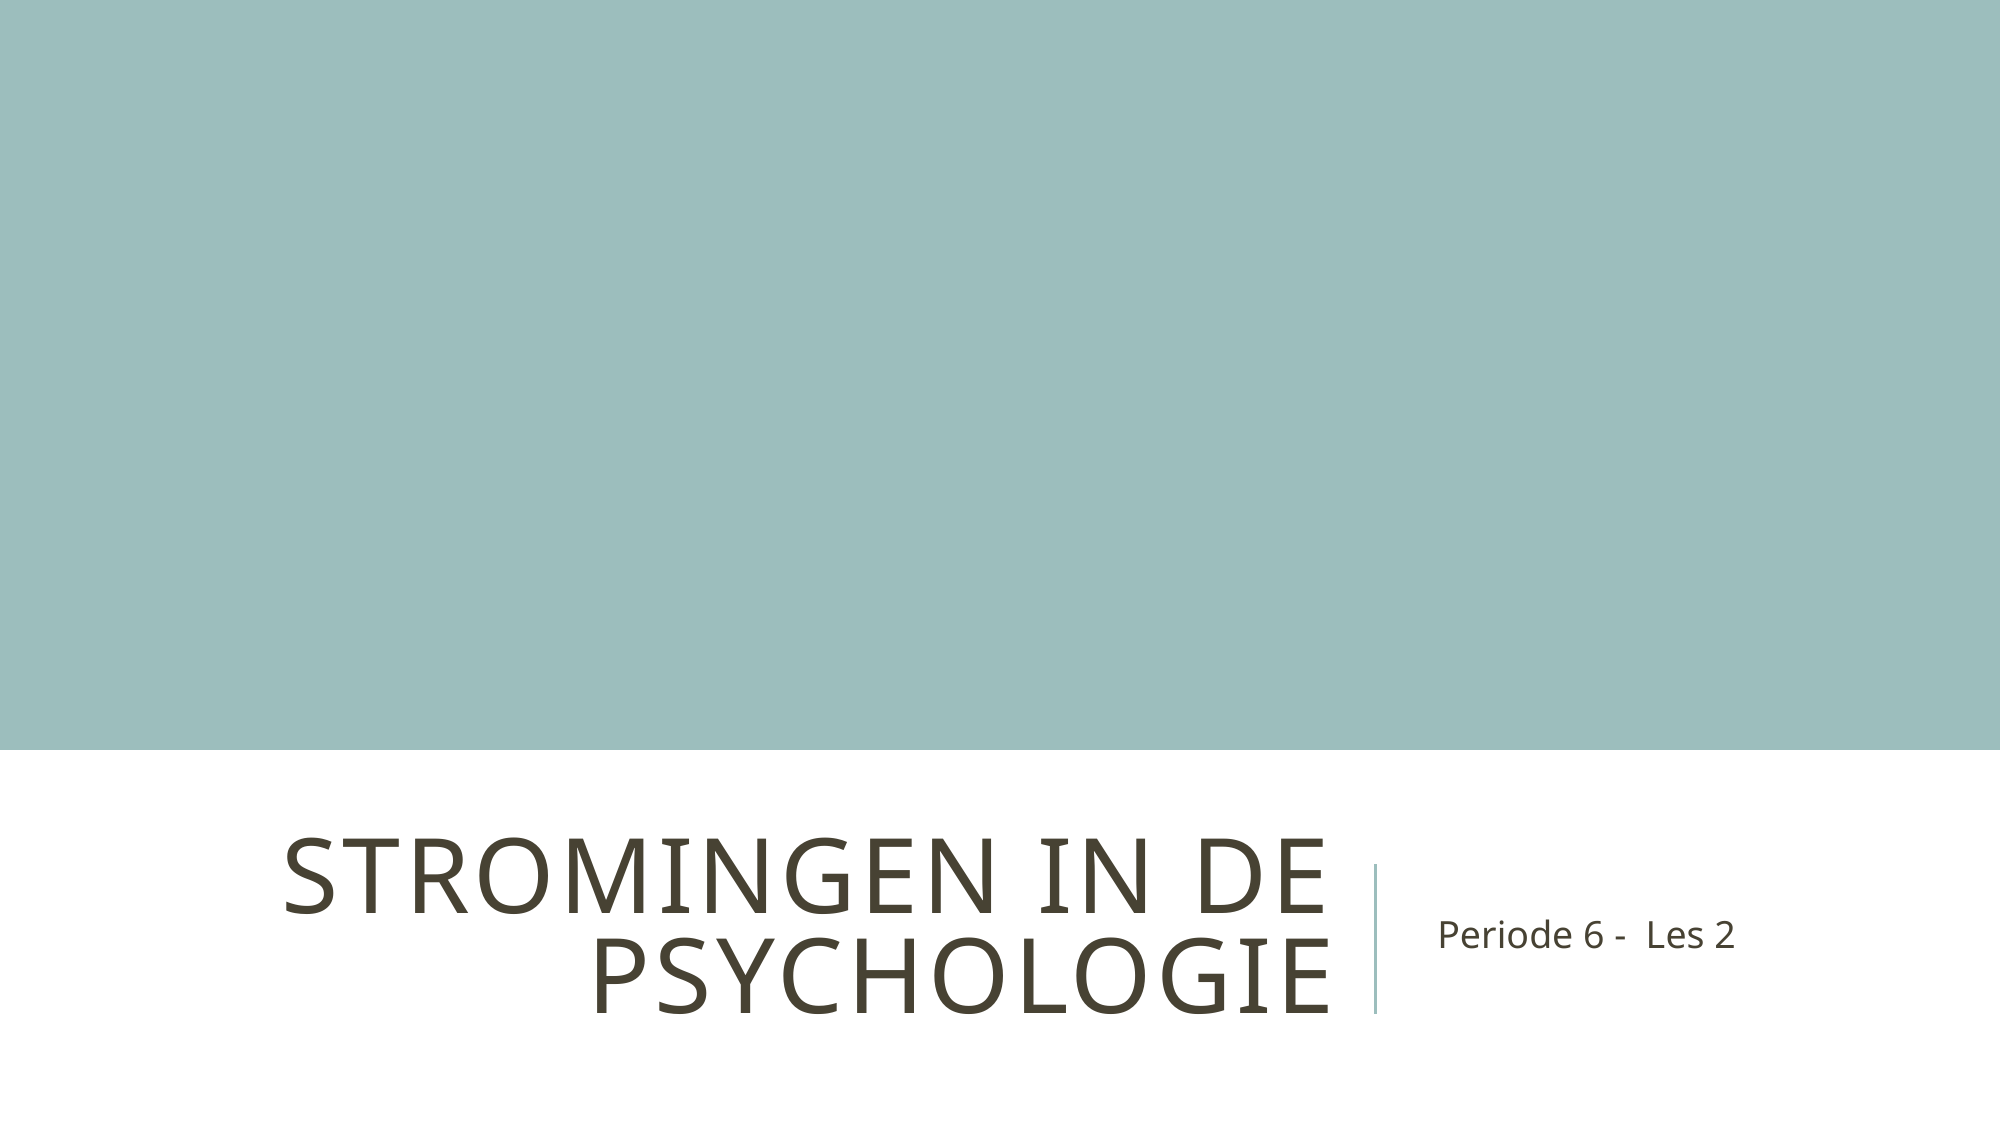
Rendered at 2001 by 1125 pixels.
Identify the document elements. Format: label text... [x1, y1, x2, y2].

title Stromingen in de Psychologie [75, 813, 1350, 1054]
subtitle Periode 6 - Les 2 [1412, 813, 1938, 1054]
